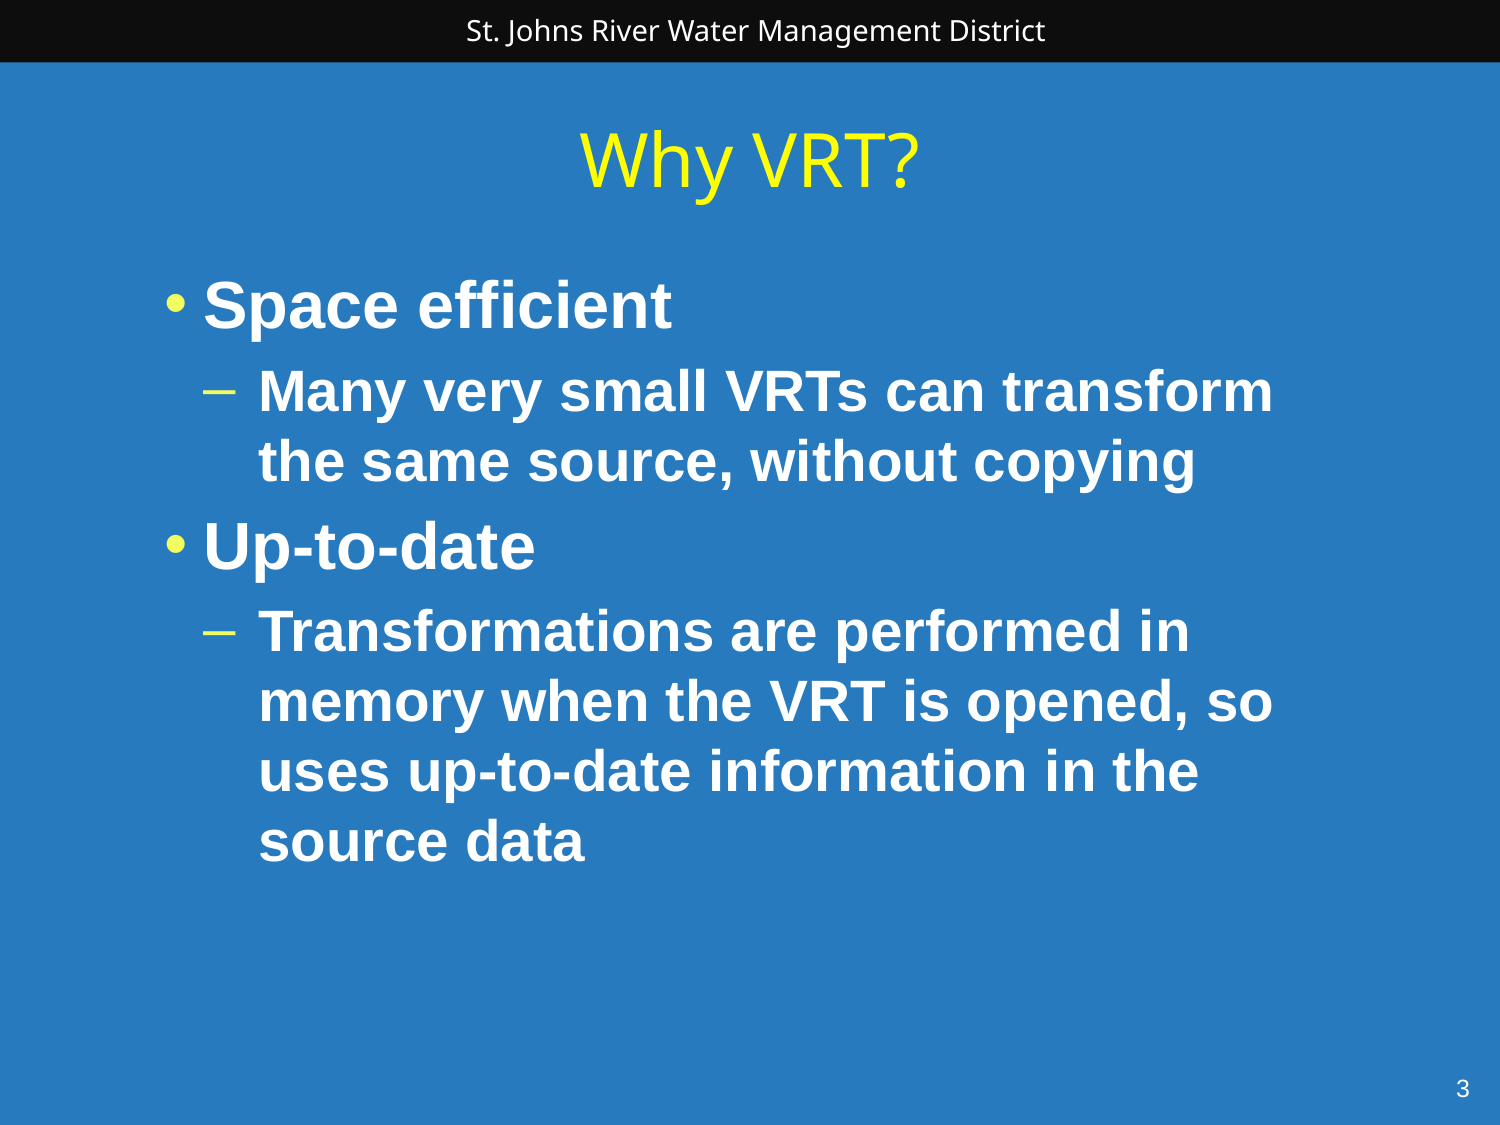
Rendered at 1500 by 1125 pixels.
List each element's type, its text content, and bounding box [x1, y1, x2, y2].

list Space efficient Many very small VRTs can transform the same source, without copying Up-to-date Transformations are performed in memory when the VRT is opened, so uses up-to-date information in the source data [150, 254, 1350, 1080]
title Why VRT? [150, 104, 1350, 254]
slide_number 3 [1200, 1065, 1500, 1125]
